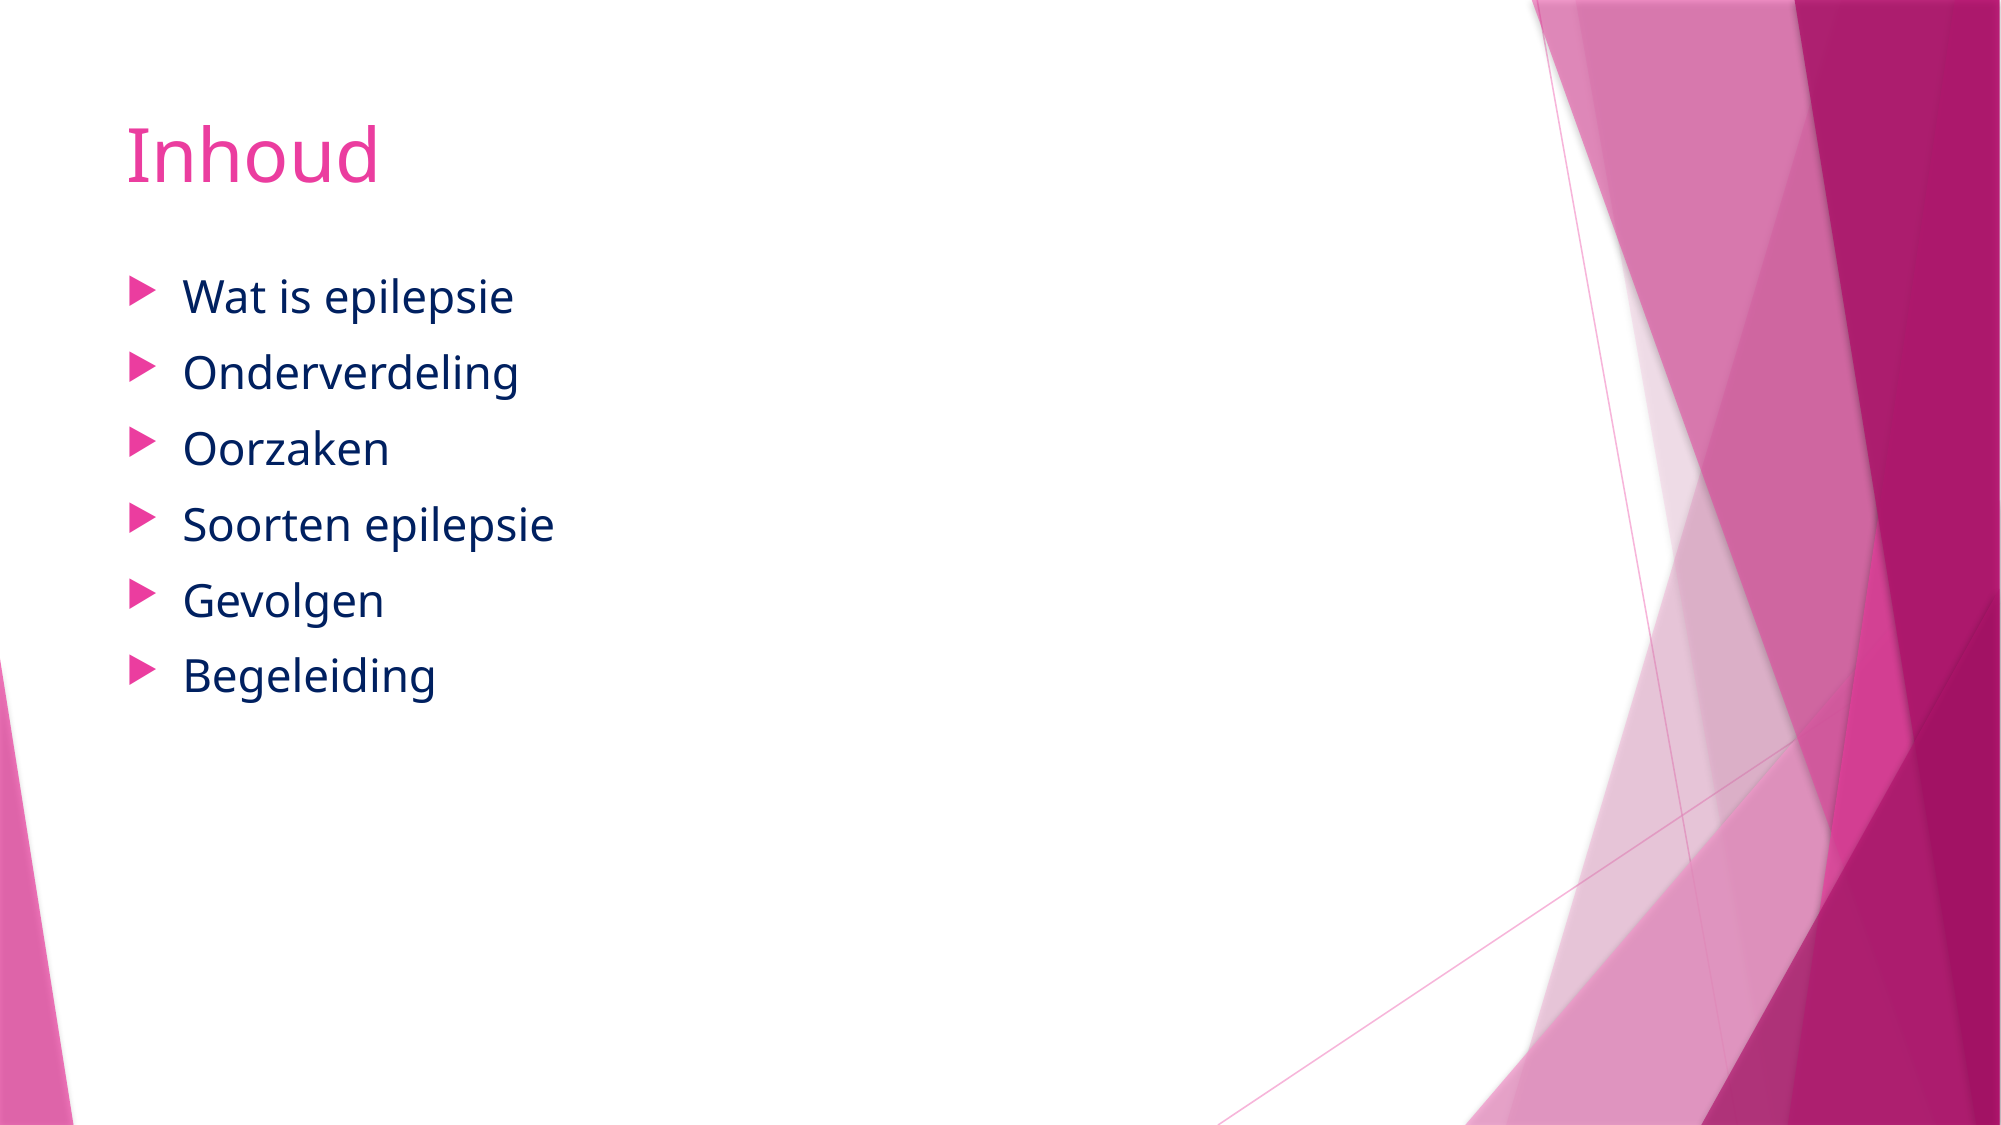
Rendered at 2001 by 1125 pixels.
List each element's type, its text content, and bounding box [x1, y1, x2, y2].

title Inhoud [111, 99, 1522, 260]
list Wat is epilepsie Onderverdeling Oorzaken Soorten epilepsie Gevolgen Begeleiding [111, 260, 1522, 898]
